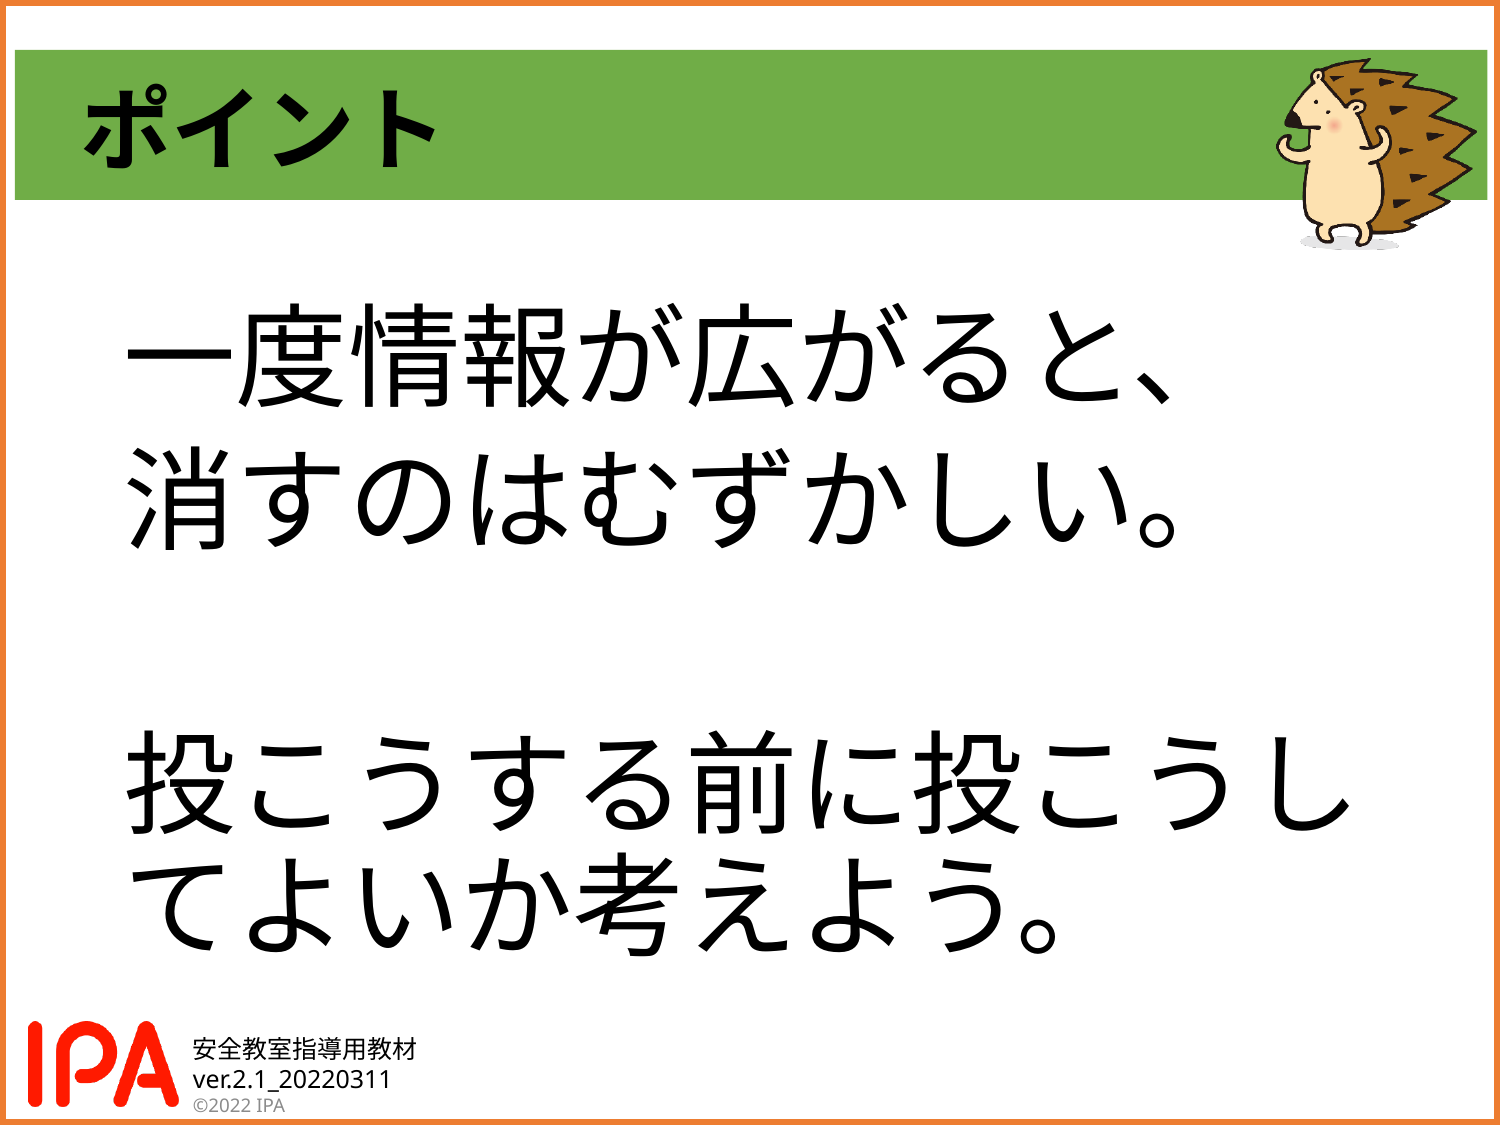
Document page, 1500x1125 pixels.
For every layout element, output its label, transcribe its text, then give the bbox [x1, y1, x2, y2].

title ポイント [65, 81, 1332, 186]
list 一度情報が広がると、 消すのはむずかしい。 投こうする前に投こうしてよいか考えよう。 [108, 294, 1402, 1008]
picture [1276, 58, 1477, 250]
picture [28, 1021, 179, 1107]
